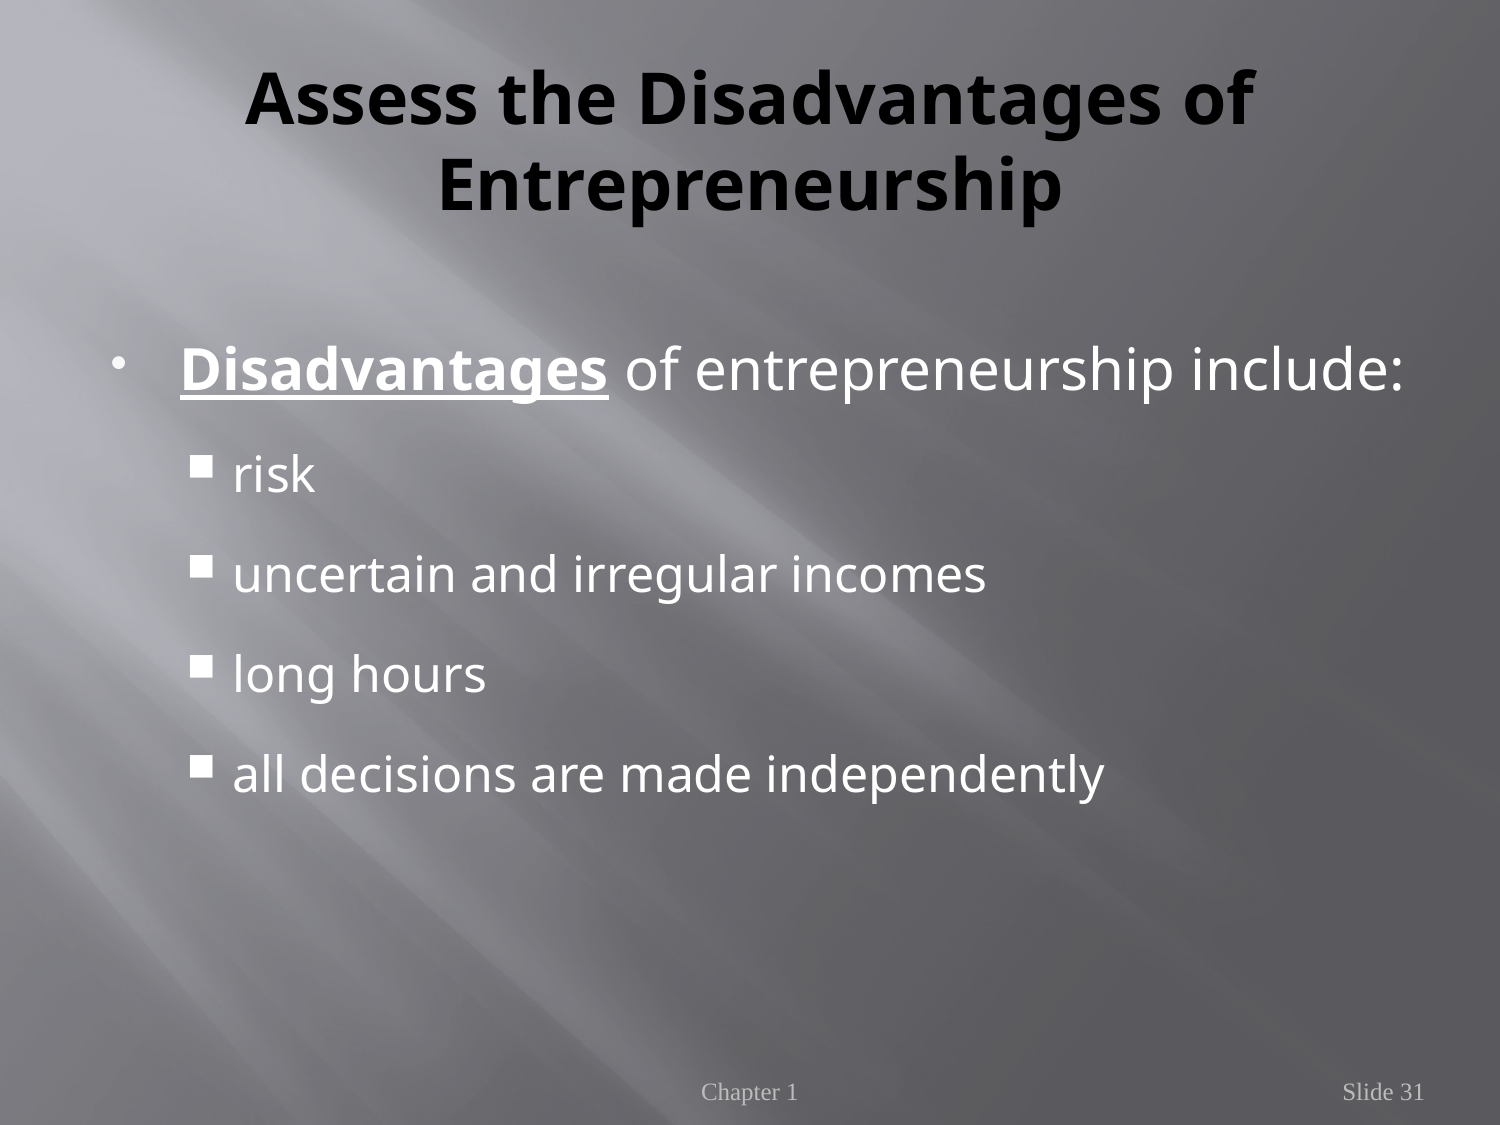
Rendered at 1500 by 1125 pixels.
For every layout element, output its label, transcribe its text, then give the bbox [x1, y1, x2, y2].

slide_number Slide 31 [1299, 1052, 1425, 1113]
list Disadvantages of entrepreneurship include: risk uncertain and irregular incomes long hours all decisions are made independently [75, 324, 1425, 1035]
footer Chapter 1 [512, 1052, 988, 1113]
title Assess the Disadvantages of Entrepreneurship [75, 45, 1425, 233]
